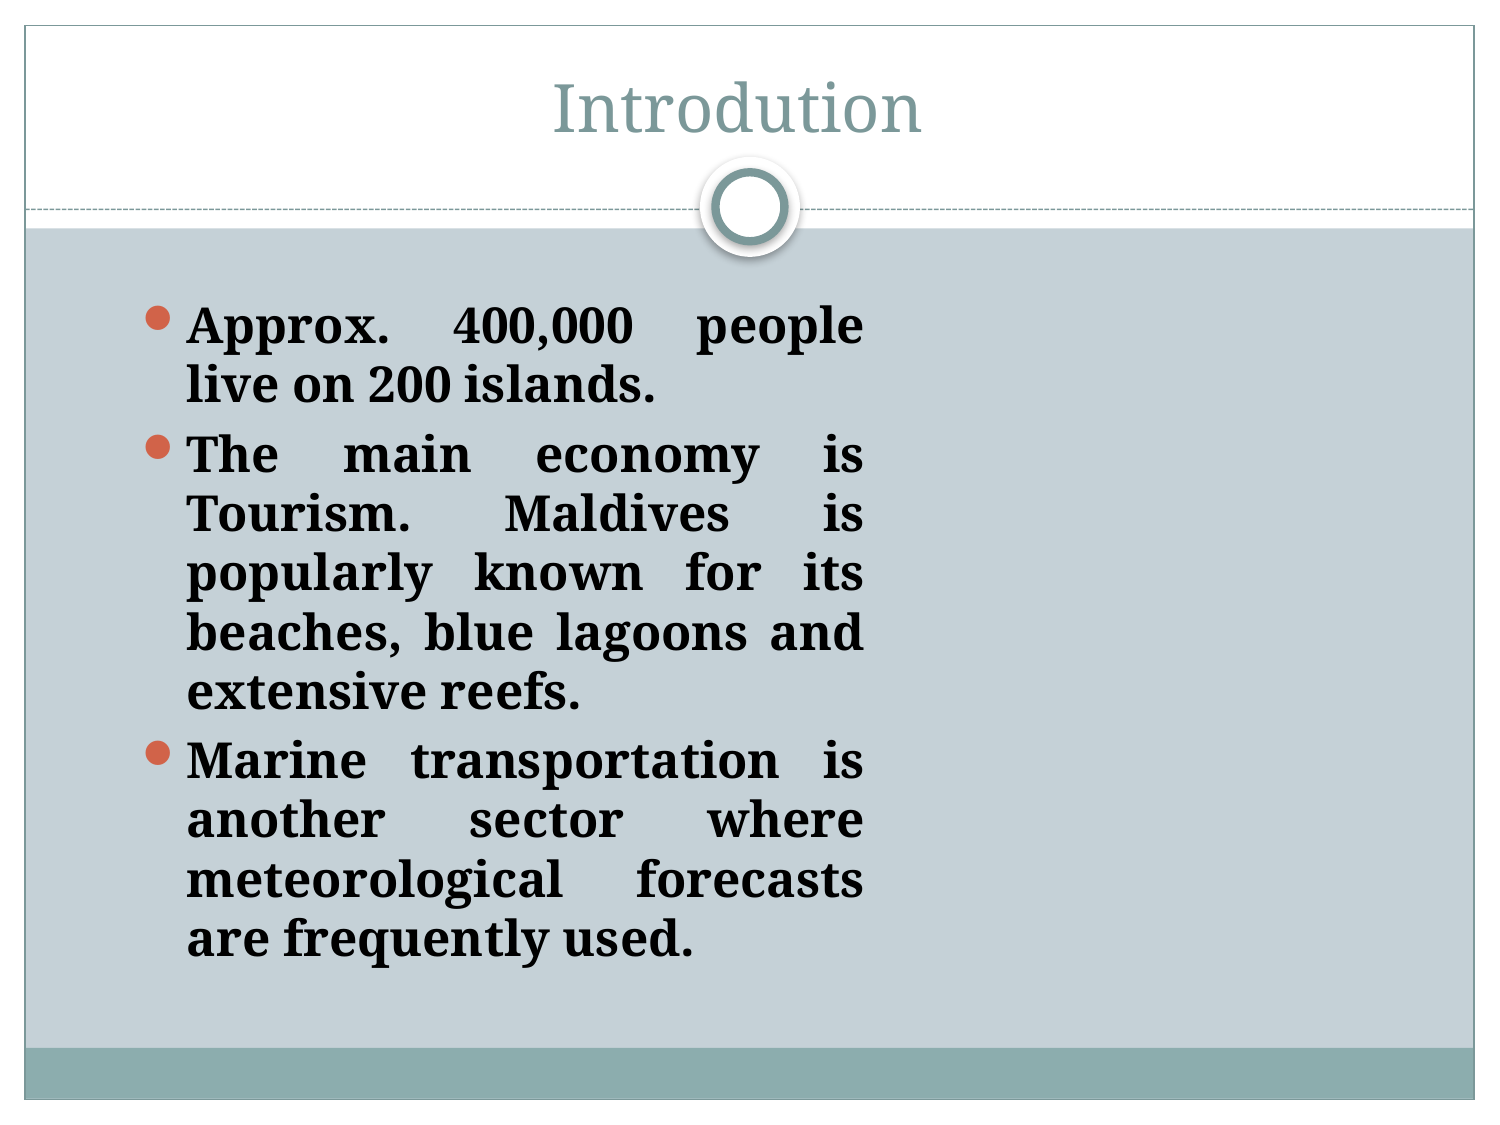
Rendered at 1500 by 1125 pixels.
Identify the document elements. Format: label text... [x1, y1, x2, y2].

list Approx. 400,000 people live on 200 islands. The main economy is Tourism. Maldives is popularly known for its beaches, blue lagoons and extensive reefs. Marine transportation is another sector where meteorological forecasts are frequently used. [112, 278, 880, 976]
title Introdution [53, 54, 1424, 153]
